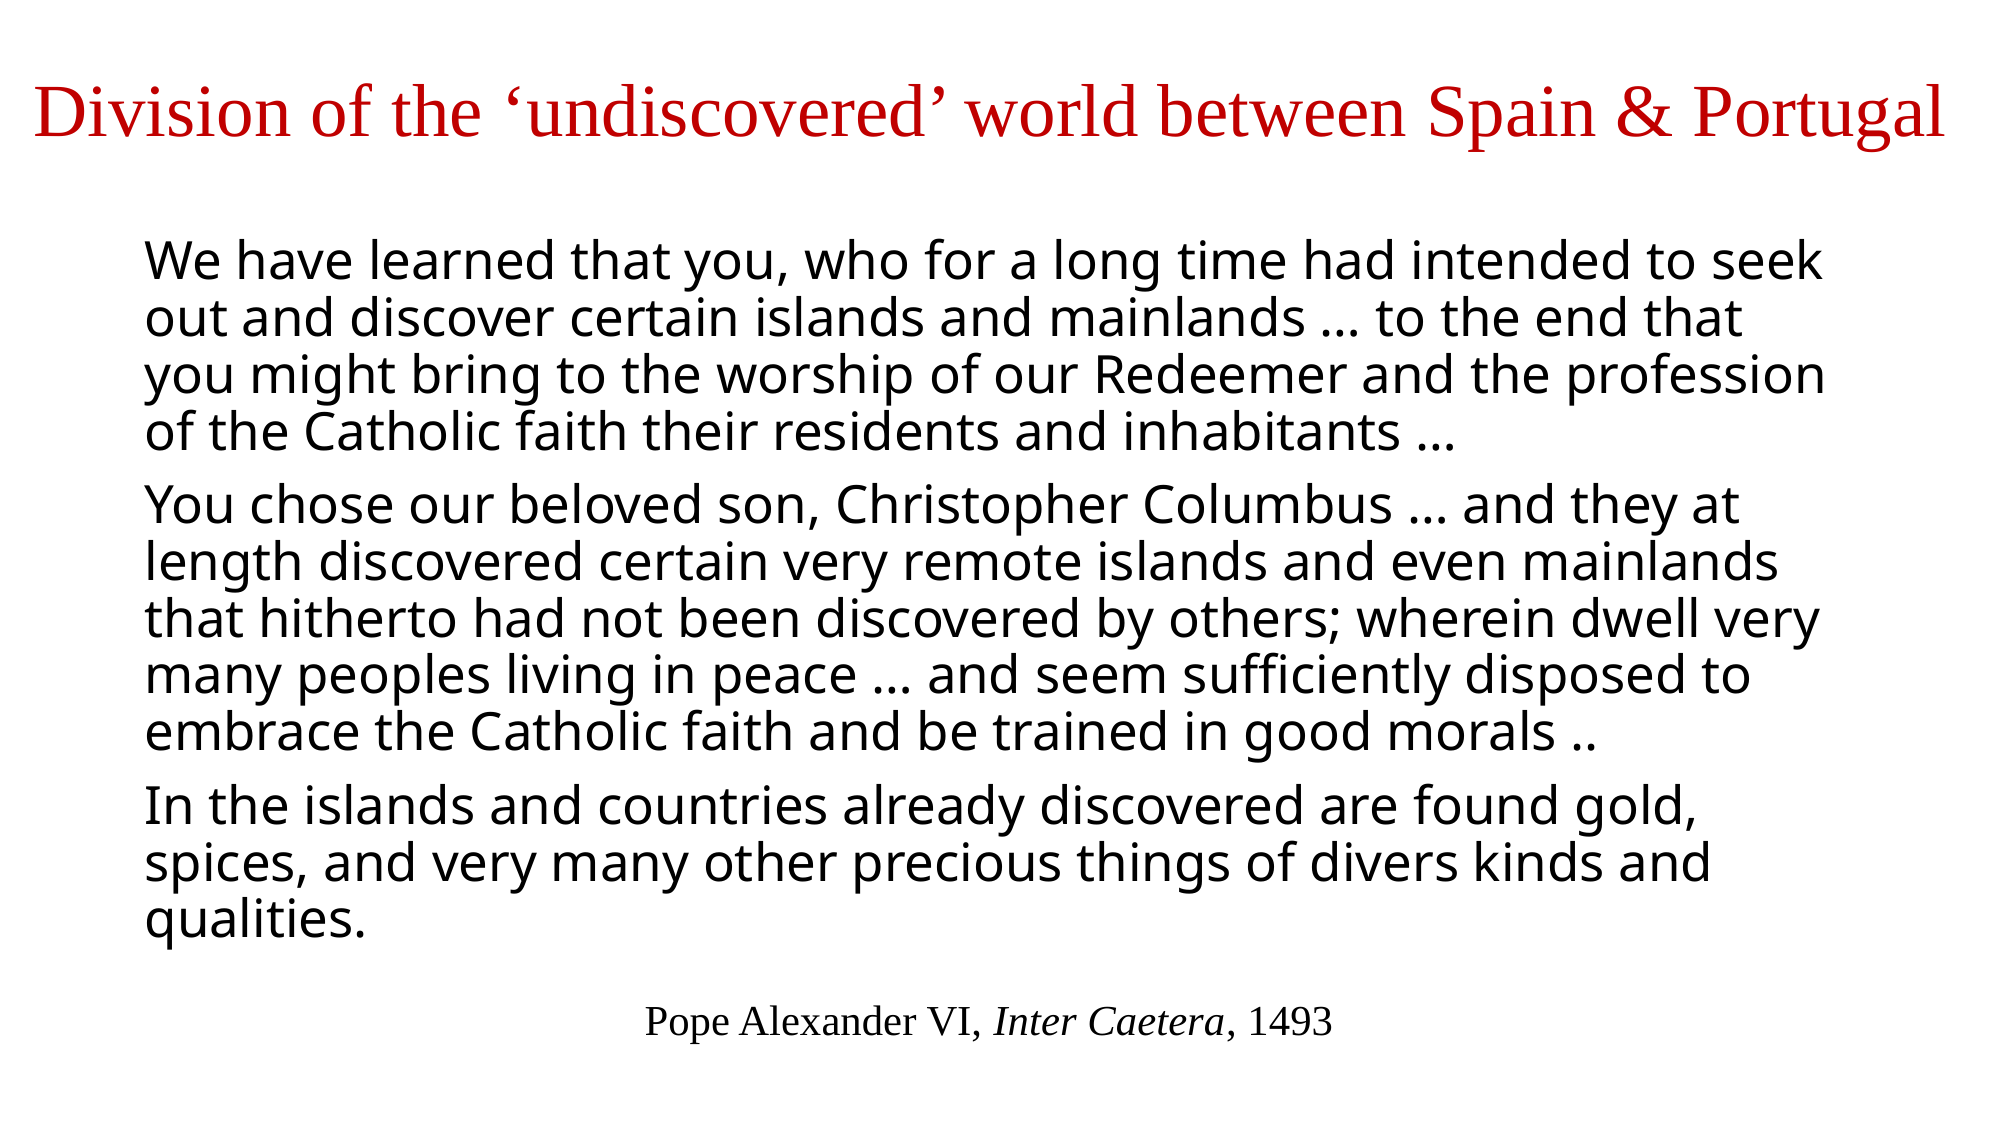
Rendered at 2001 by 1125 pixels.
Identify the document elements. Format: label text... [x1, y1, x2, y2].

title Division of the ‘undiscovered’ world between Spain & Portugal [15, 0, 1966, 480]
list We have learned that you, who for a long time had intended to seek out and discover certain islands and mainlands … to the end that you might bring to the worship of our Redeemer and the profession of the Catholic faith their residents and inhabitants … You chose our beloved son, Christopher Columbus … and they at length discovered certain very remote islands and even mainlands that hitherto had not been discovered by others; wherein dwell very many peoples living in peace … and seem sufficiently disposed to embrace the Catholic faith and be trained in good morals .. In the islands and countries already discovered are found gold, spices, and very many other precious things of divers kinds and qualities. Pope Alexander VI, Inter Caetera, 1493 [129, 226, 1849, 1107]
